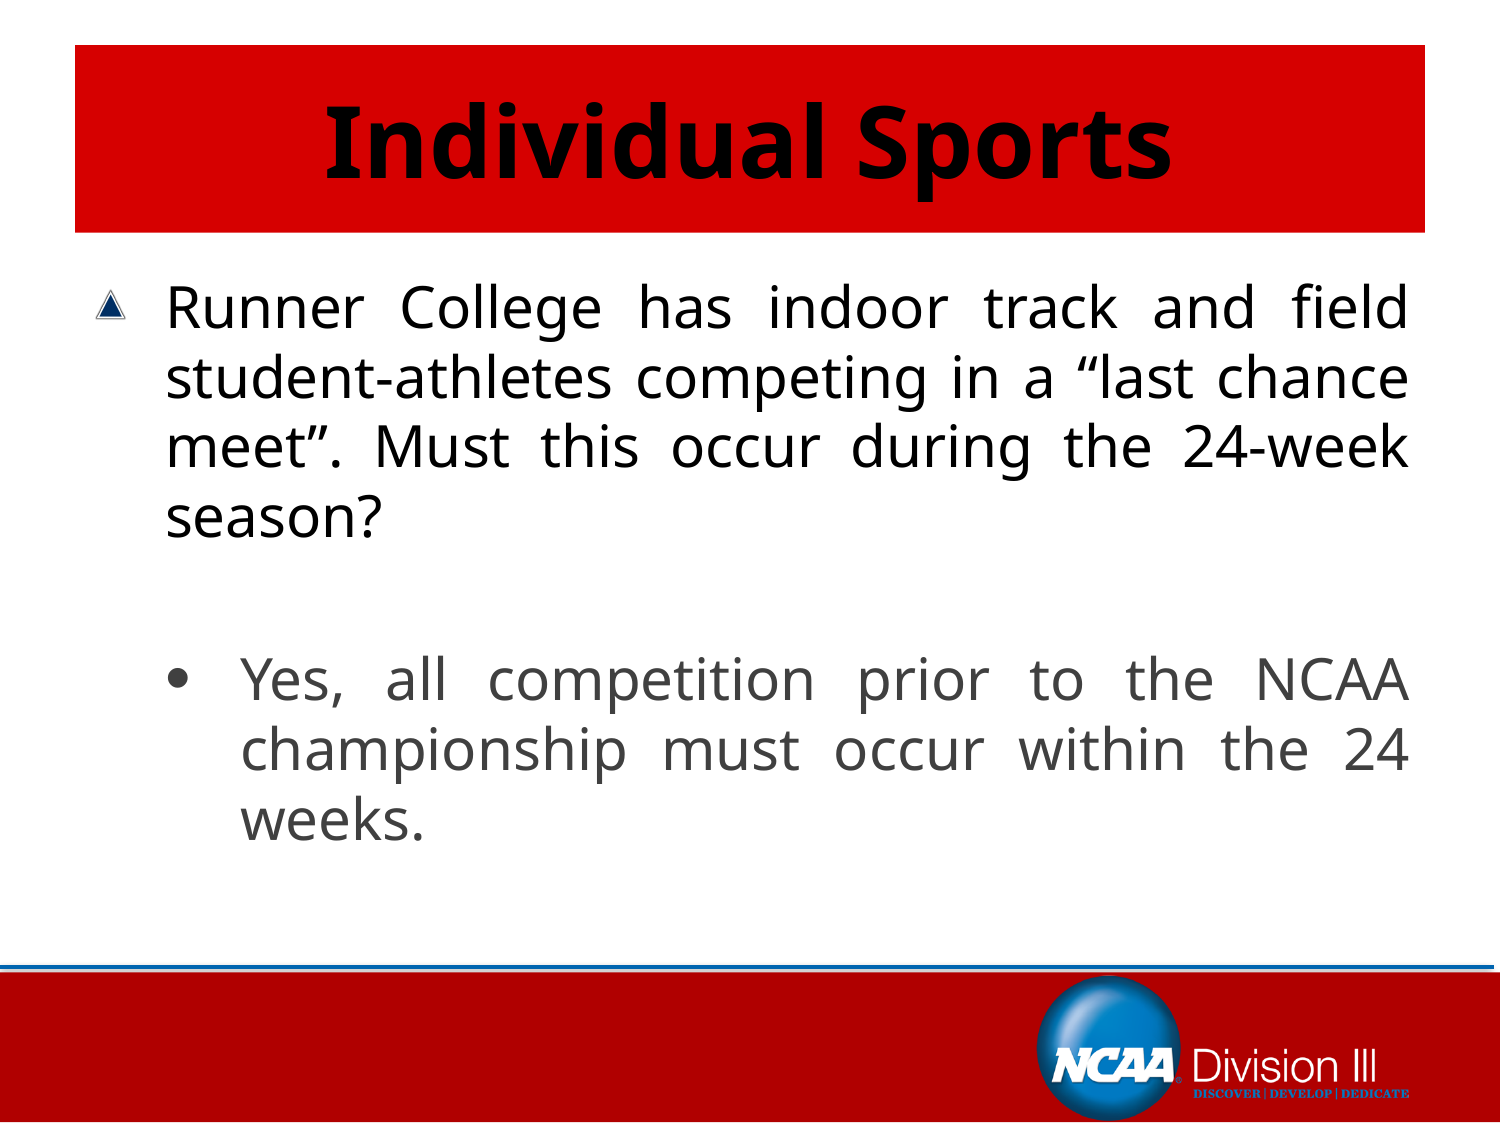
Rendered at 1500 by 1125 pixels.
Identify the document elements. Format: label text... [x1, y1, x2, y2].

picture [90, 284, 131, 326]
picture [1021, 947, 1423, 1125]
title Individual Sports [75, 45, 1425, 233]
list Runner College has indoor track and field student-athletes competing in a “last chance meet”. Must this occur during the 24-week season? Yes, all competition prior to the NCAA championship must occur within the 24 weeks. [75, 262, 1425, 941]
